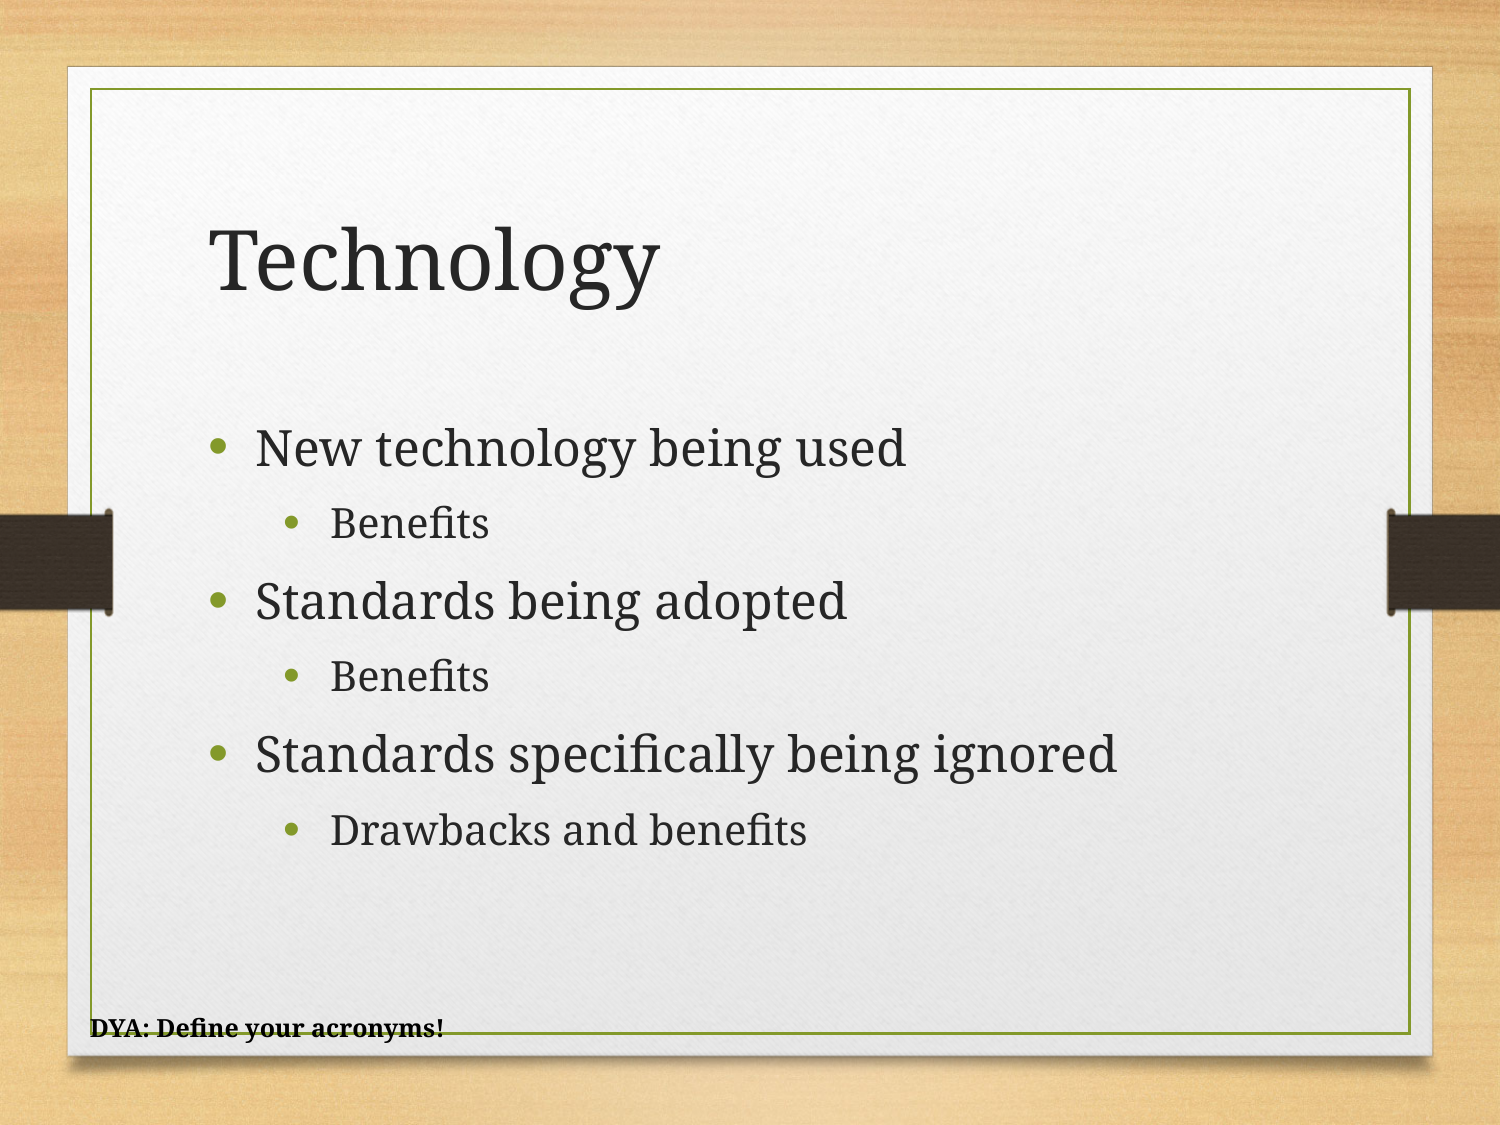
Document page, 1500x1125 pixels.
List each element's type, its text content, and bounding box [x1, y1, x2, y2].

picture [0, 0, 1500, 1125]
text_box DYA: Define your acronyms! [74, 1004, 1425, 1088]
list New technology being used Benefits Standards being adopted Benefits Standards specifically being ignored Drawbacks and benefits [193, 408, 1309, 974]
title Technology [193, 150, 1309, 365]
